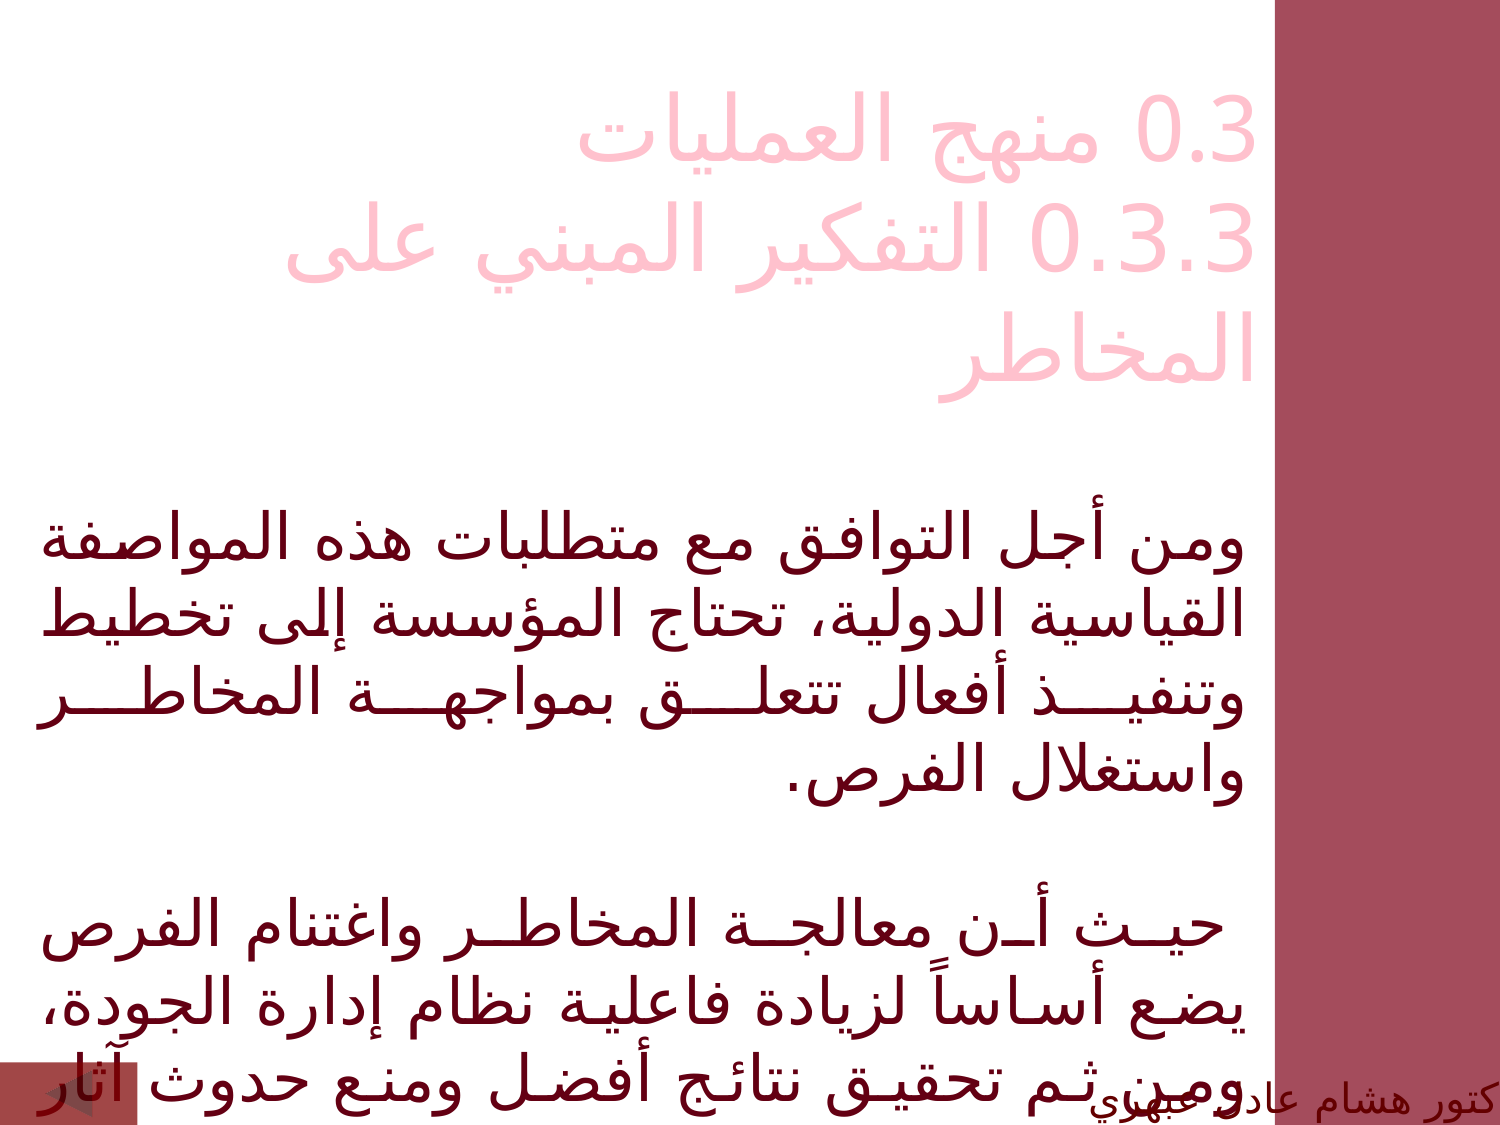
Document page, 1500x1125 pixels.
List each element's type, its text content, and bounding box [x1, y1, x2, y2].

text_box ومن أجل التوافق مع متطلبات هذه المواصفة القياسية الدولية، تحتاج المؤسسة إلى تخطيط وتنفيذ أفعال تتعلق بمواجهة المخاطر واستغلال الفرص. حيث أن معالجة المخاطر واغتنام الفرص يضع أساساً لزيادة فاعلية نظام إدارة الجودة، ومن ثم تحقيق نتائج أفضل ومنع حدوث آثار سلبية. [24, 487, 1263, 1125]
text_box [0, 1060, 140, 1125]
text_box 0.3 منهج العمليات 0.3.3 التفكير المبني على المخاطر [0, 62, 1275, 408]
text_box الدكتور هشام عادل عبهري [1073, 1064, 1500, 1125]
text_box [1273, 0, 1500, 1064]
